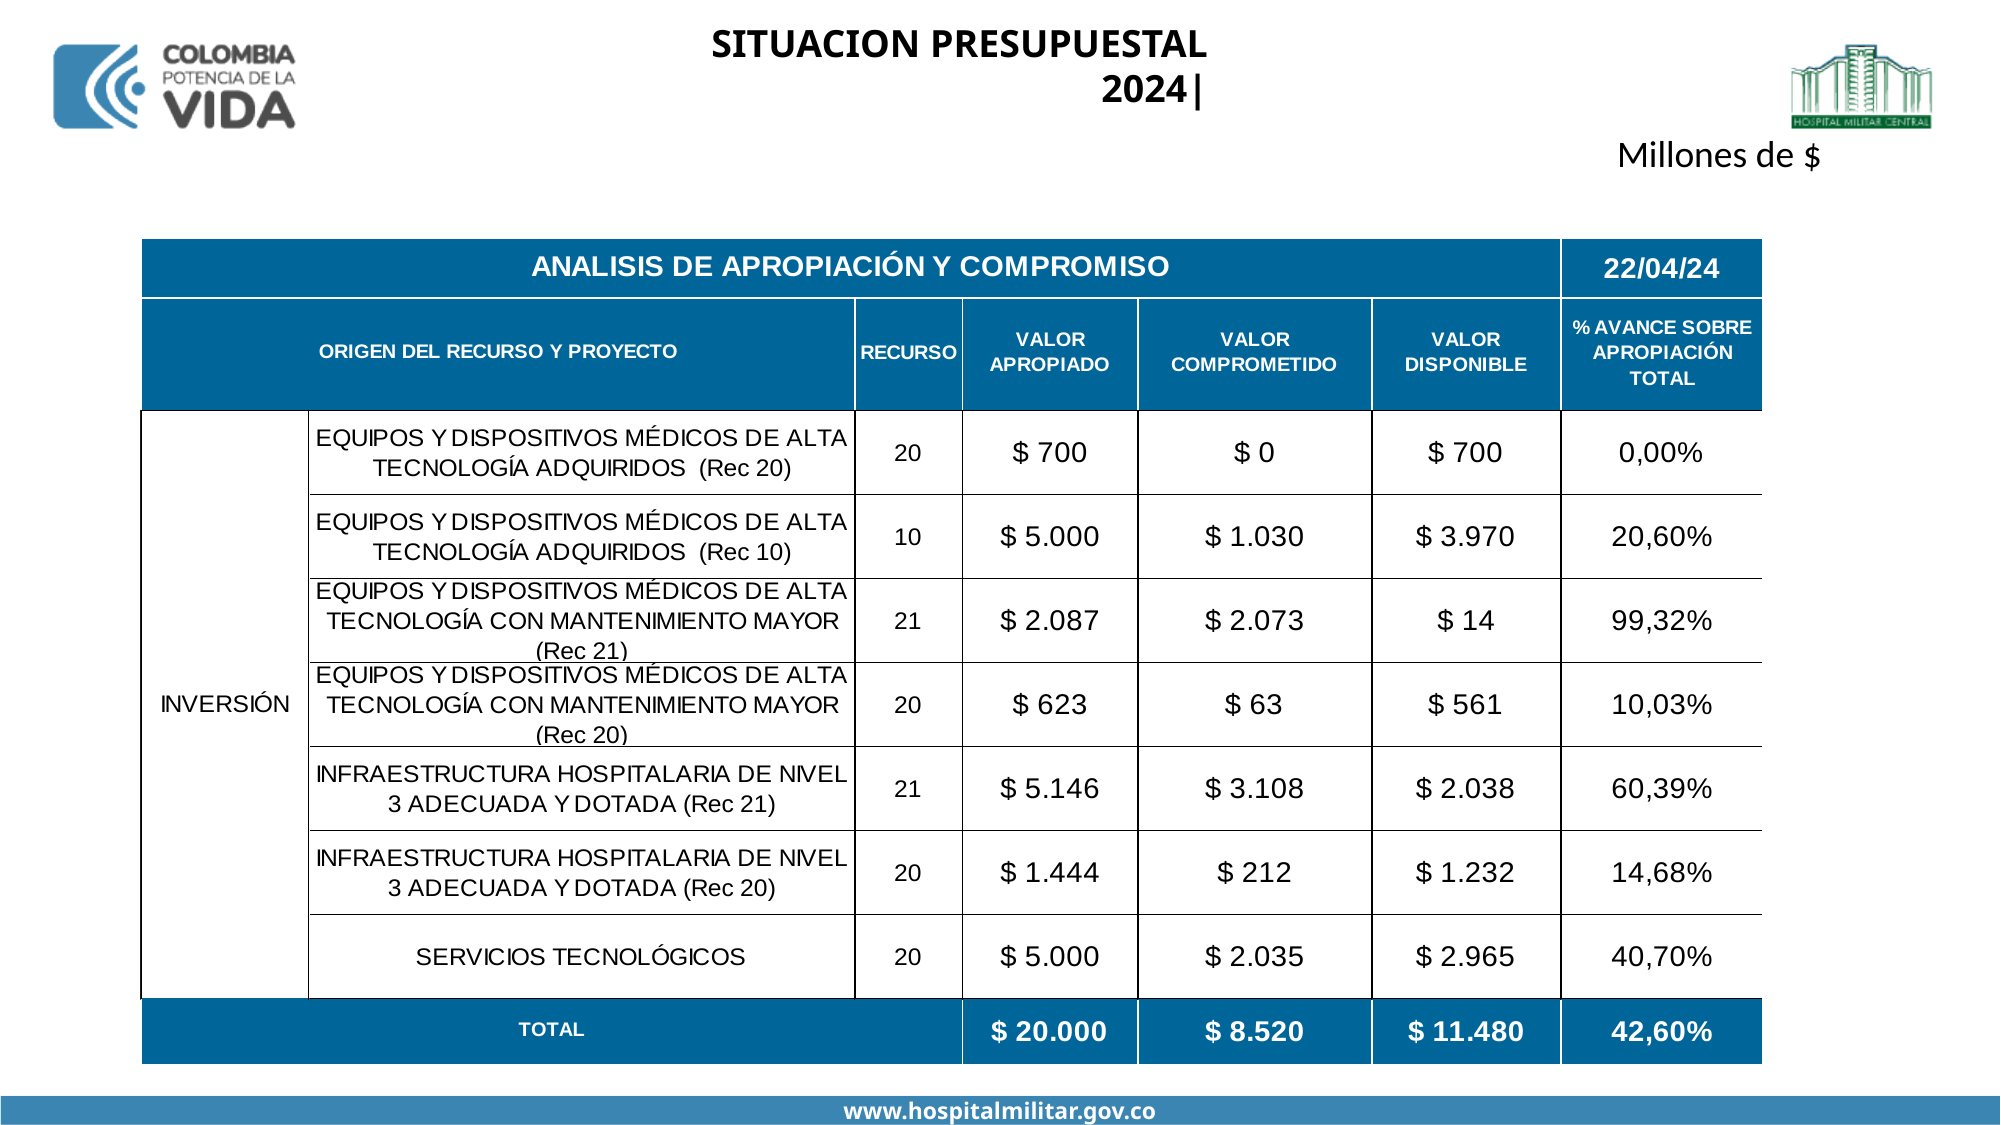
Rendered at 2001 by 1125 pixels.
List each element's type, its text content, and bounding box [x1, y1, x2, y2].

picture [1088, 1109, 1093, 1117]
picture [0, 0, 2000, 1125]
text_box Millones de $ [1602, 122, 1922, 183]
text_box SITUACION PRESUPUESTAL 2024| [610, 12, 1223, 114]
